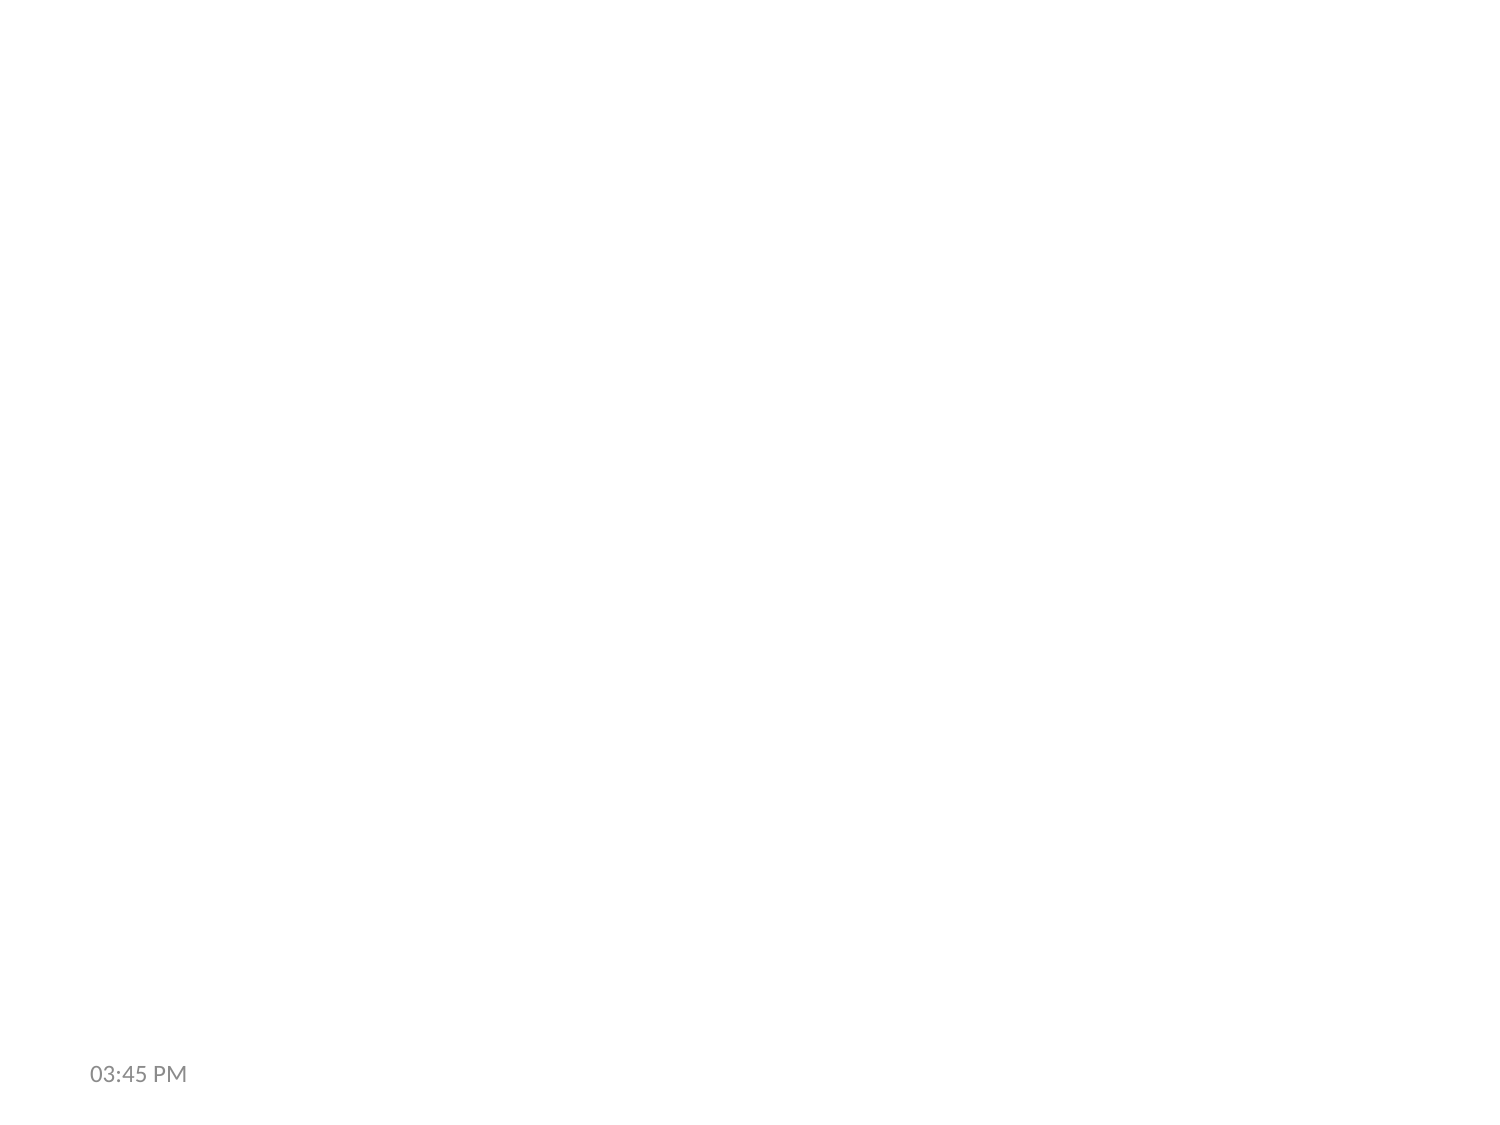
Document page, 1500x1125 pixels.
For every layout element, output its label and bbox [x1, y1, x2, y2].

slide_number [75, 1042, 425, 1103]
